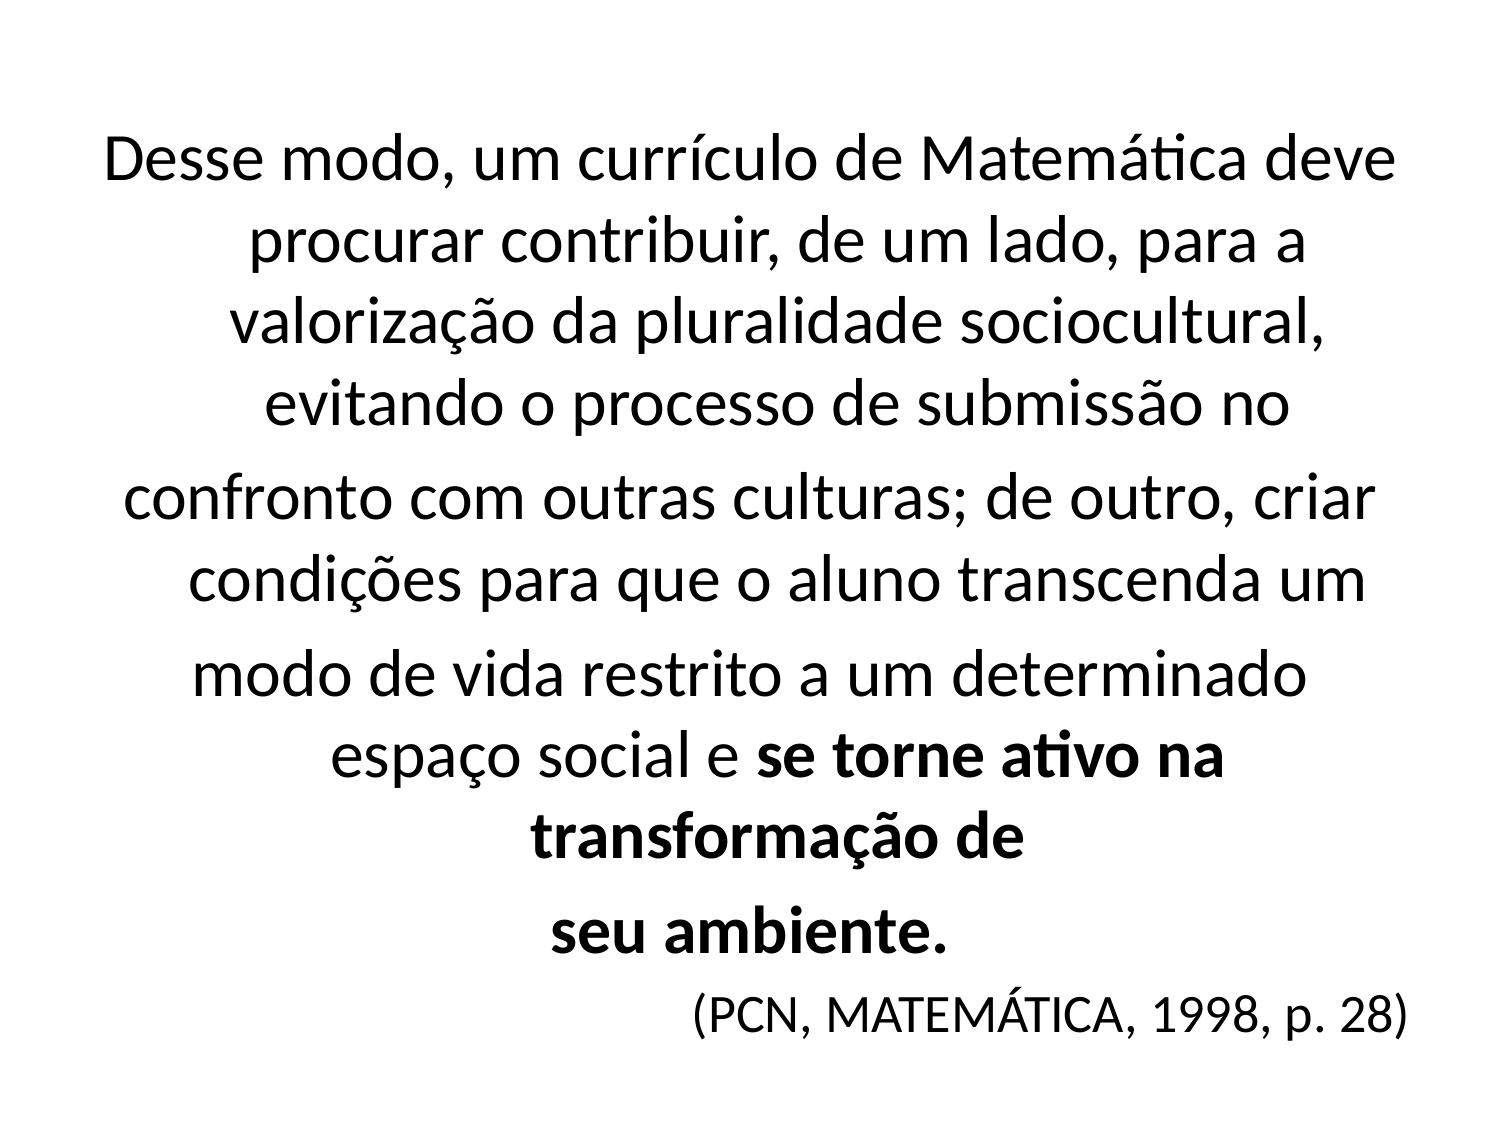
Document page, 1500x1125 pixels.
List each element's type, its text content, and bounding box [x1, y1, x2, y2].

list Desse modo, um currículo de Matemática deve procurar contribuir, de um lado, para a valorização da pluralidade sociocultural, evitando o processo de submissão no confronto com outras culturas; de outro, criar condições para que o aluno transcenda um modo de vida restrito a um determinado espaço social e se torne ativo na transformação de seu ambiente. (PCN, MATEMÁTICA, 1998, p. 28) [75, 66, 1425, 1071]
